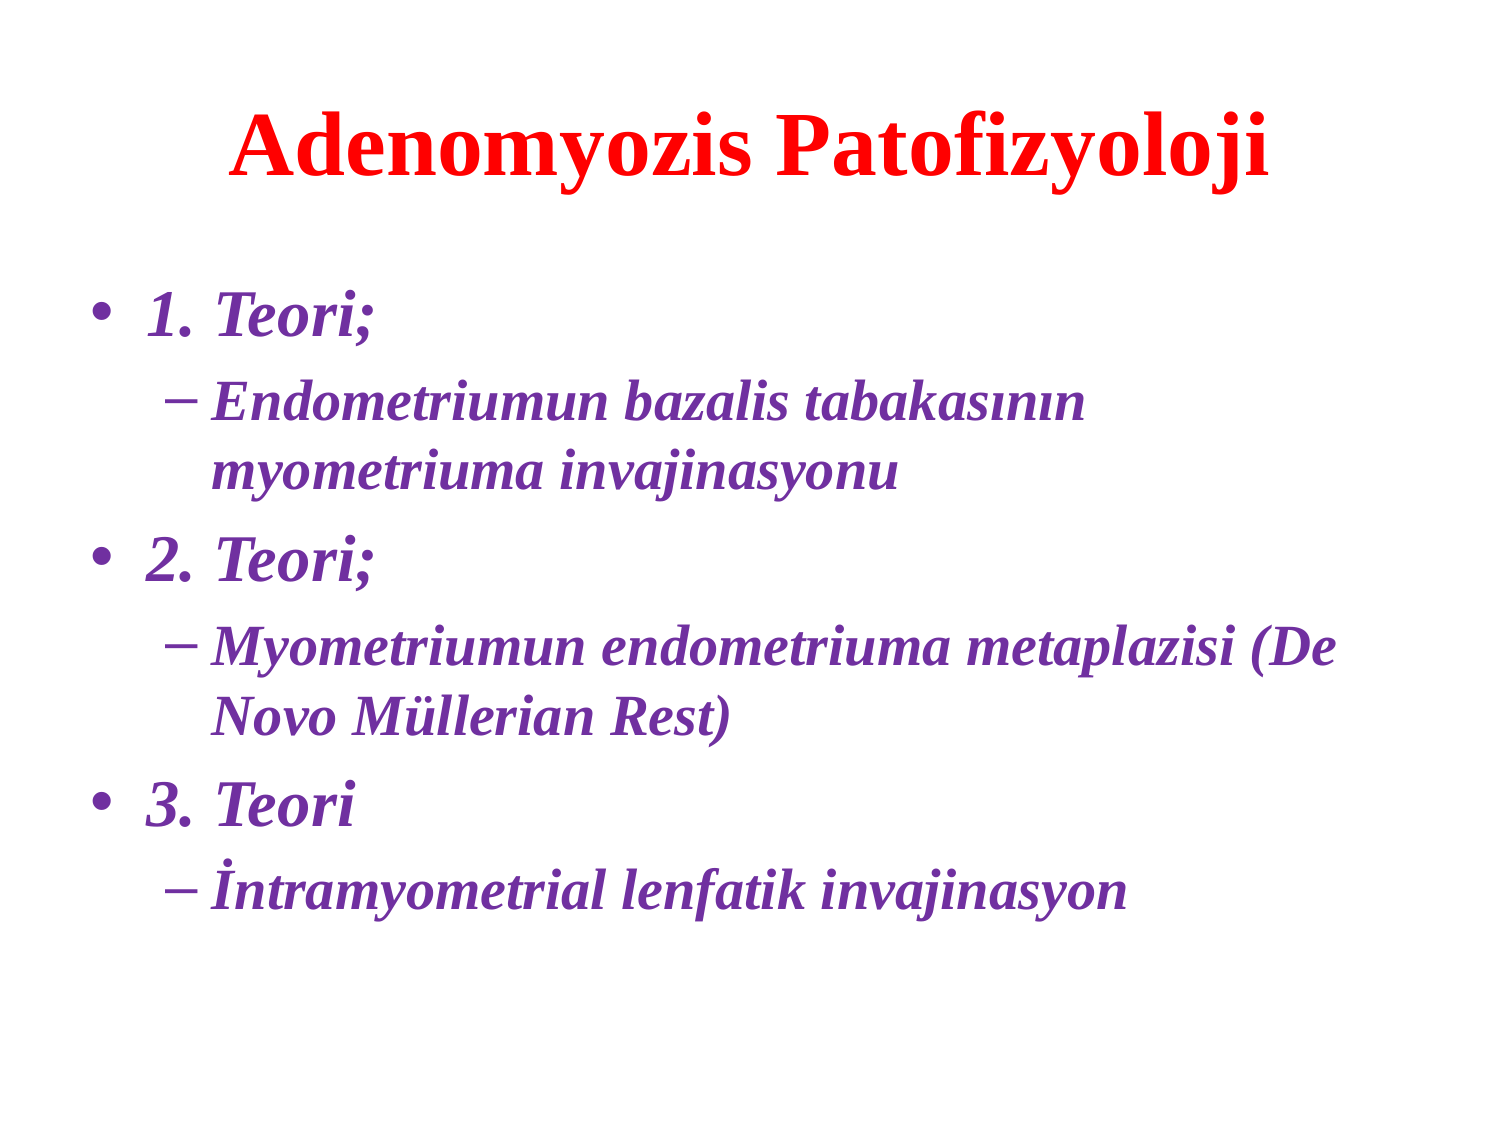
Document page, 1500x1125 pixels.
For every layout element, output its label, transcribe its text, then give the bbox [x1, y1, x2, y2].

list 1. Teori; Endometriumun bazalis tabakasının myometriuma invajinasyonu 2. Teori; Myometriumun endometriuma metaplazisi (De Novo Müllerian Rest) 3. Teori İntramyometrial lenfatik invajinasyon [75, 262, 1425, 1005]
title Adenomyozis Patofizyoloji [75, 45, 1425, 233]
